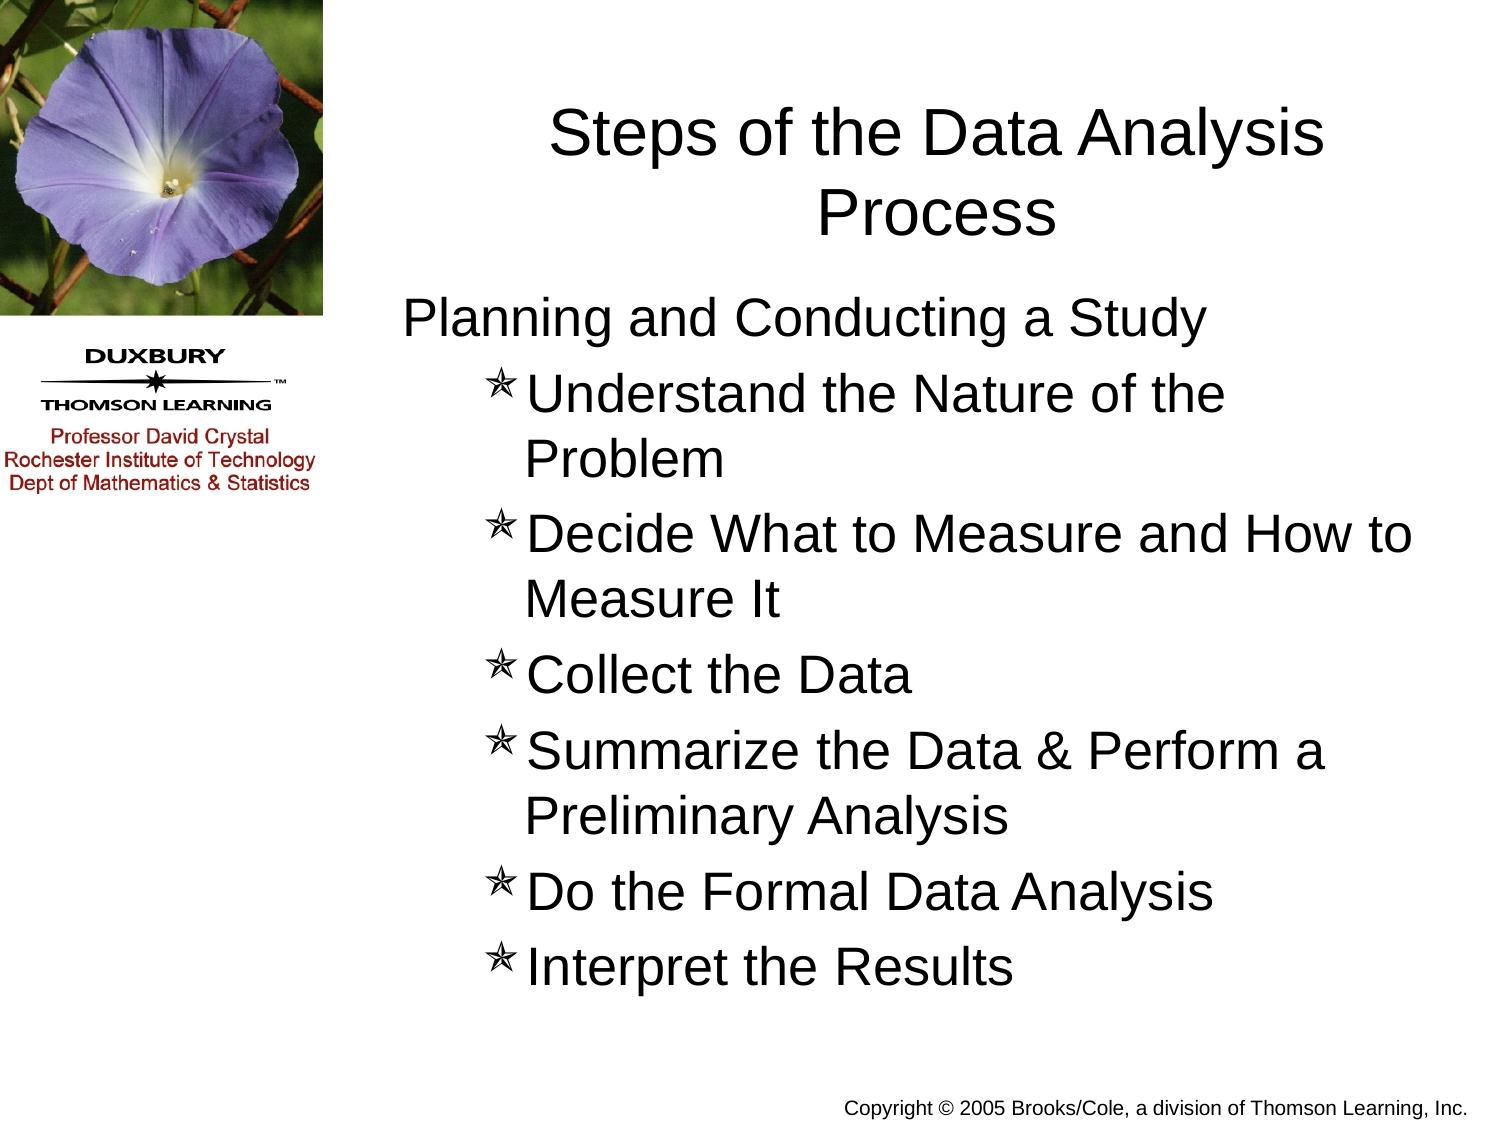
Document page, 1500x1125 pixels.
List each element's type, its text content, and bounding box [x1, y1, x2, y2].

picture [0, 0, 323, 499]
title Steps of the Data Analysis Process [412, 74, 1463, 263]
list Planning and Conducting a Study Understand the Nature of the Problem Decide What to Measure and How to Measure It Collect the Data Summarize the Data & Perform a Preliminary Analysis Do the Formal Data Analysis Interpret the Results [387, 274, 1451, 1051]
